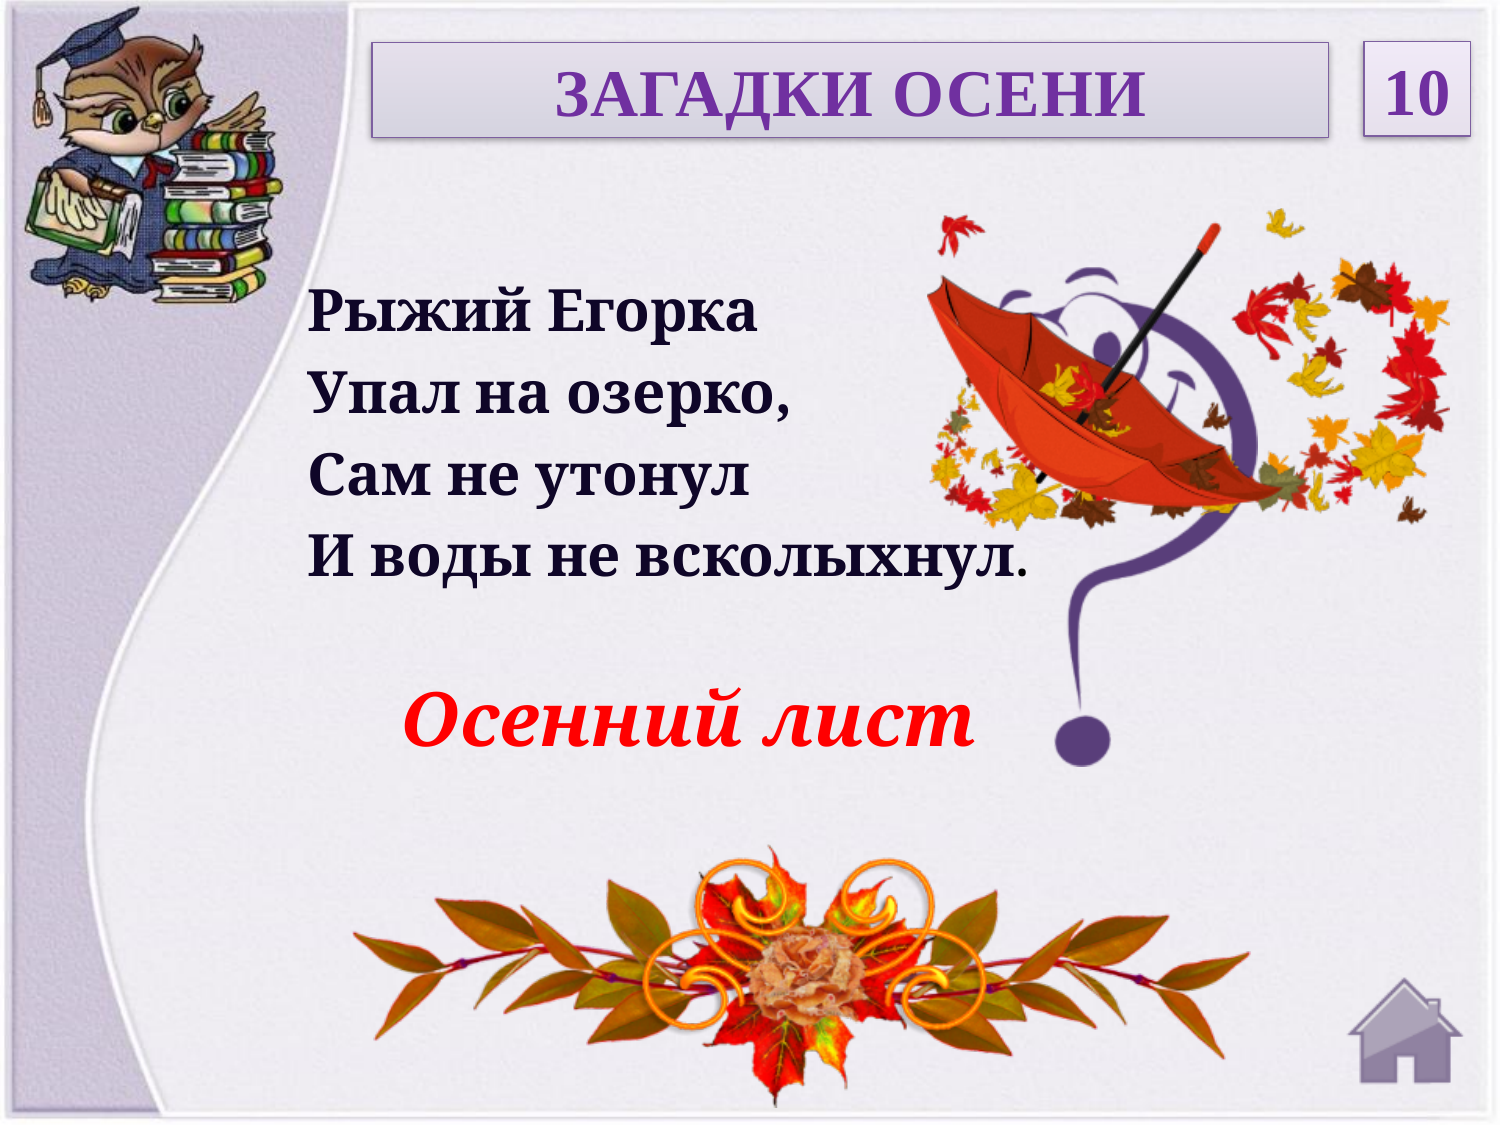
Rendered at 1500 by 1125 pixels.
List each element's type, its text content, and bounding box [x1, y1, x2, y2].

text_box Осенний лист [371, 664, 981, 769]
text_box ЗАГАДКИ ОСЕНИ [371, 42, 1329, 138]
text_box 10 [1363, 41, 1471, 137]
picture [0, 0, 1500, 1125]
text_box Рыжий Егорка Упал на озерко, Сам не утонул И воды не всколыхнул. [292, 266, 980, 596]
